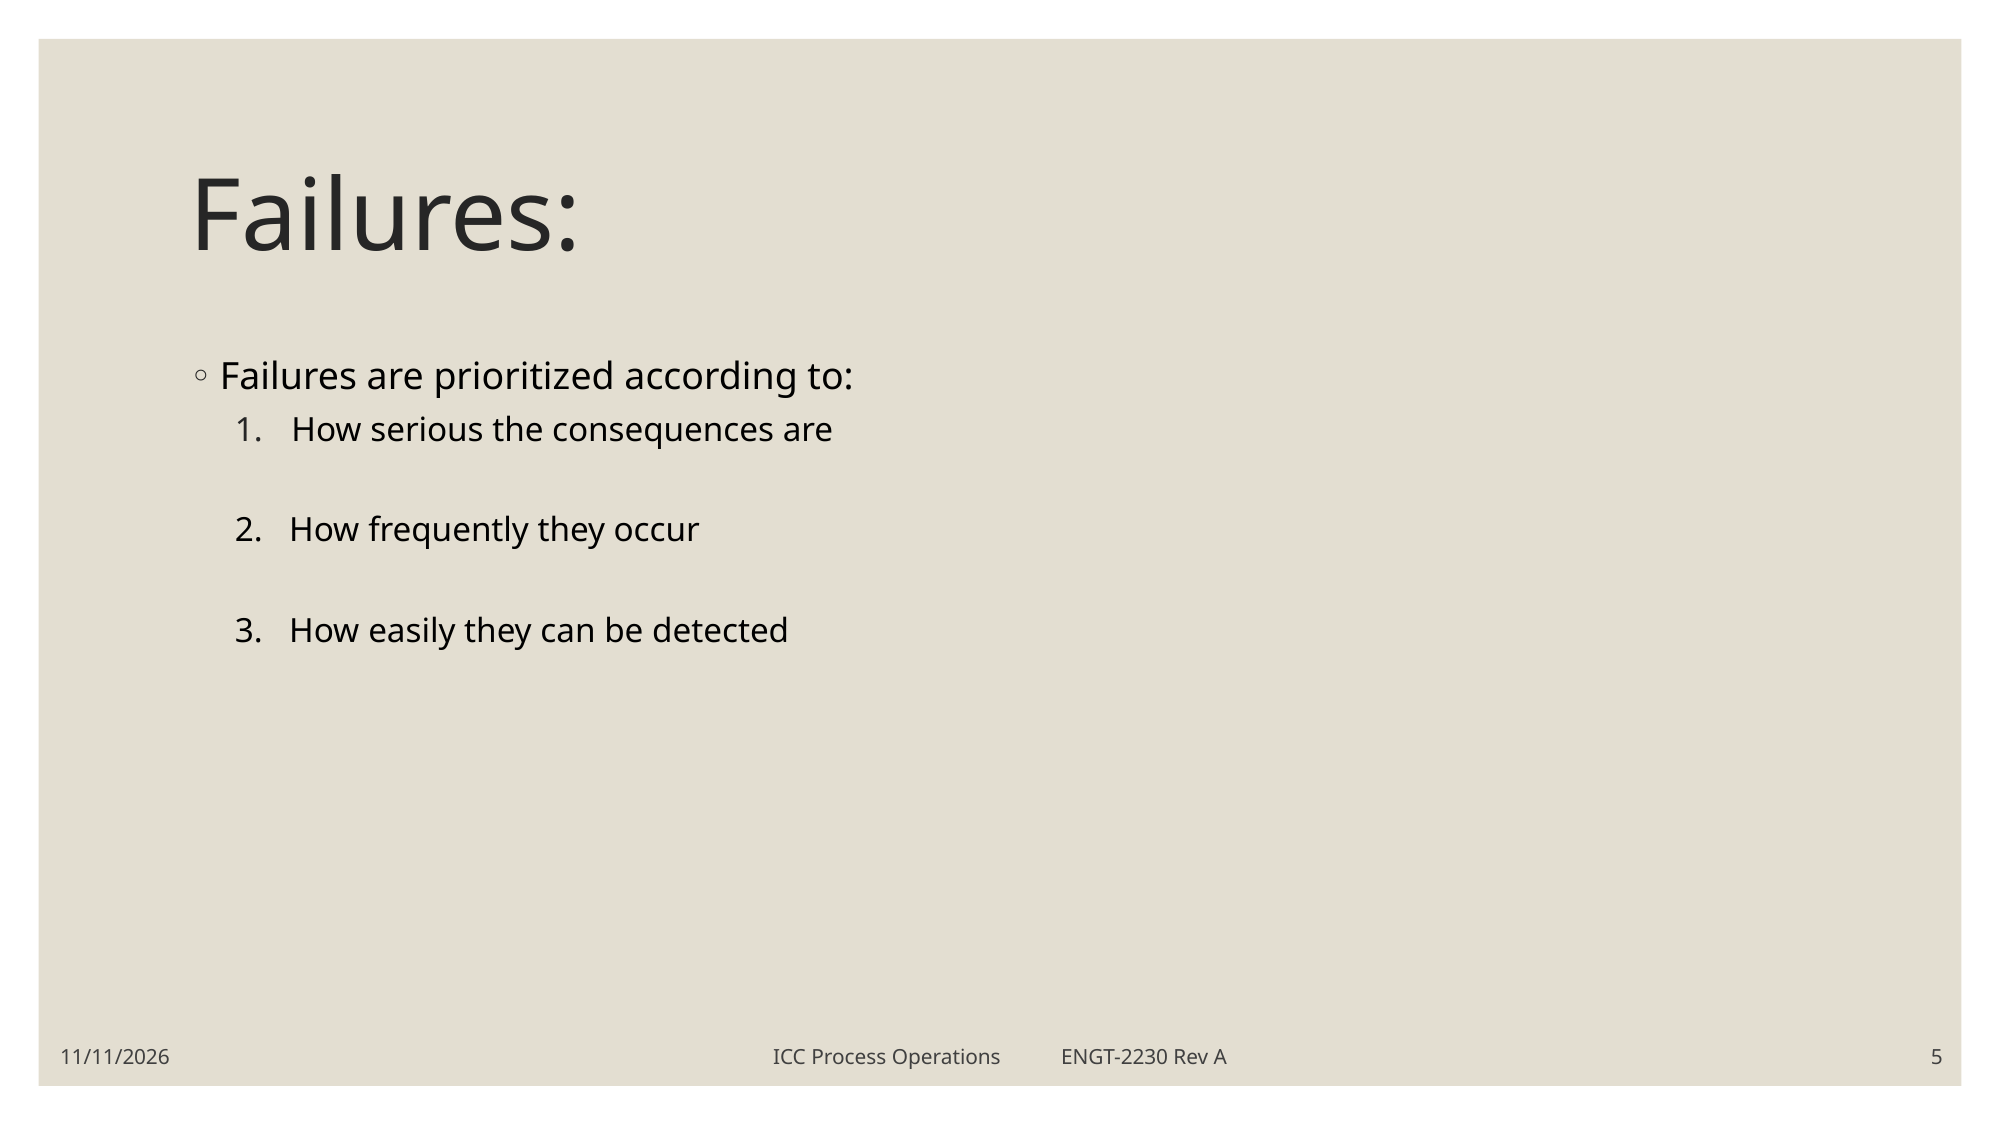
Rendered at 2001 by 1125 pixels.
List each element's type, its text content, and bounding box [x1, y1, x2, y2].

title Failures: [174, 105, 1825, 331]
slide_number 5 [1717, 1034, 1958, 1080]
list Failures are prioritized according to: How serious the consequences are 2. How frequently they occur 3. How easily they can be detected [174, 345, 1825, 990]
footer ICC Process Operations ENGT-2230 Rev A [572, 1034, 1428, 1080]
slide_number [45, 1034, 495, 1080]
